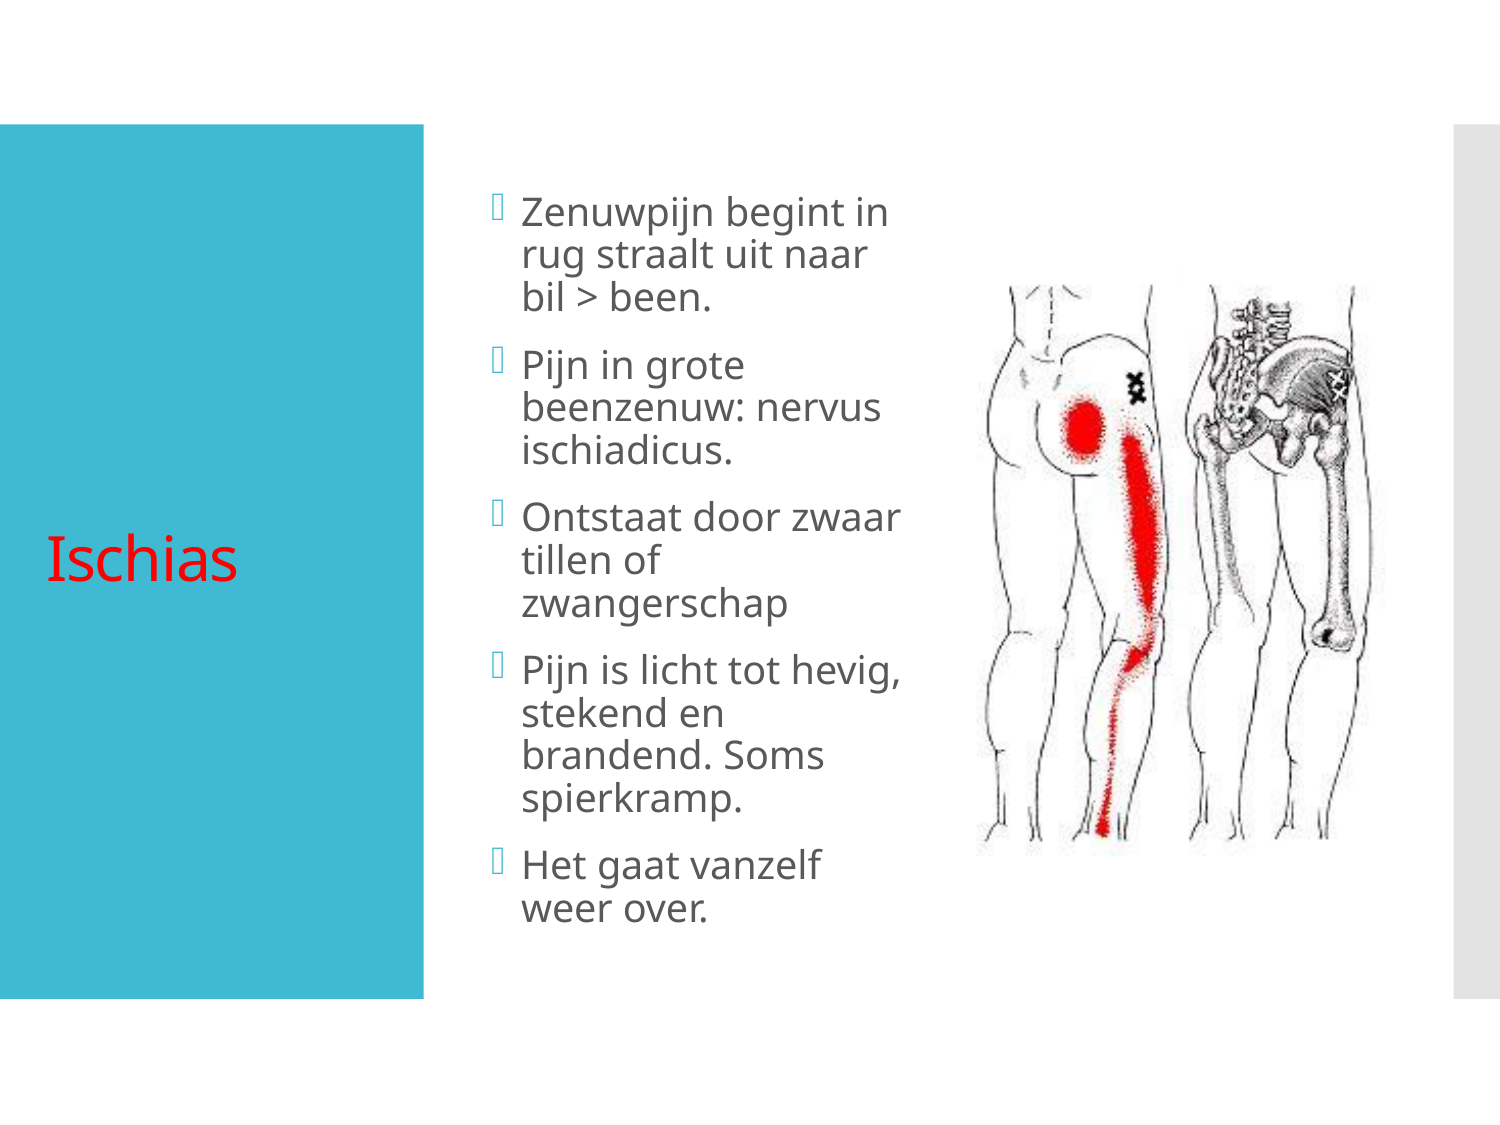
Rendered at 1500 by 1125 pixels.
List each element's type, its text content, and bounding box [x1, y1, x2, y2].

picture [961, 269, 1390, 856]
title Ischias [31, 184, 394, 940]
list Zenuwpijn begint in rug straalt uit naar bil > been. Pijn in grote beenzenuw: nervus ischiadicus. Ontstaat door zwaar tillen of zwangerschap Pijn is licht tot hevig, stekend en brandend. Soms spierkramp. Het gaat vanzelf weer over. [476, 141, 918, 982]
